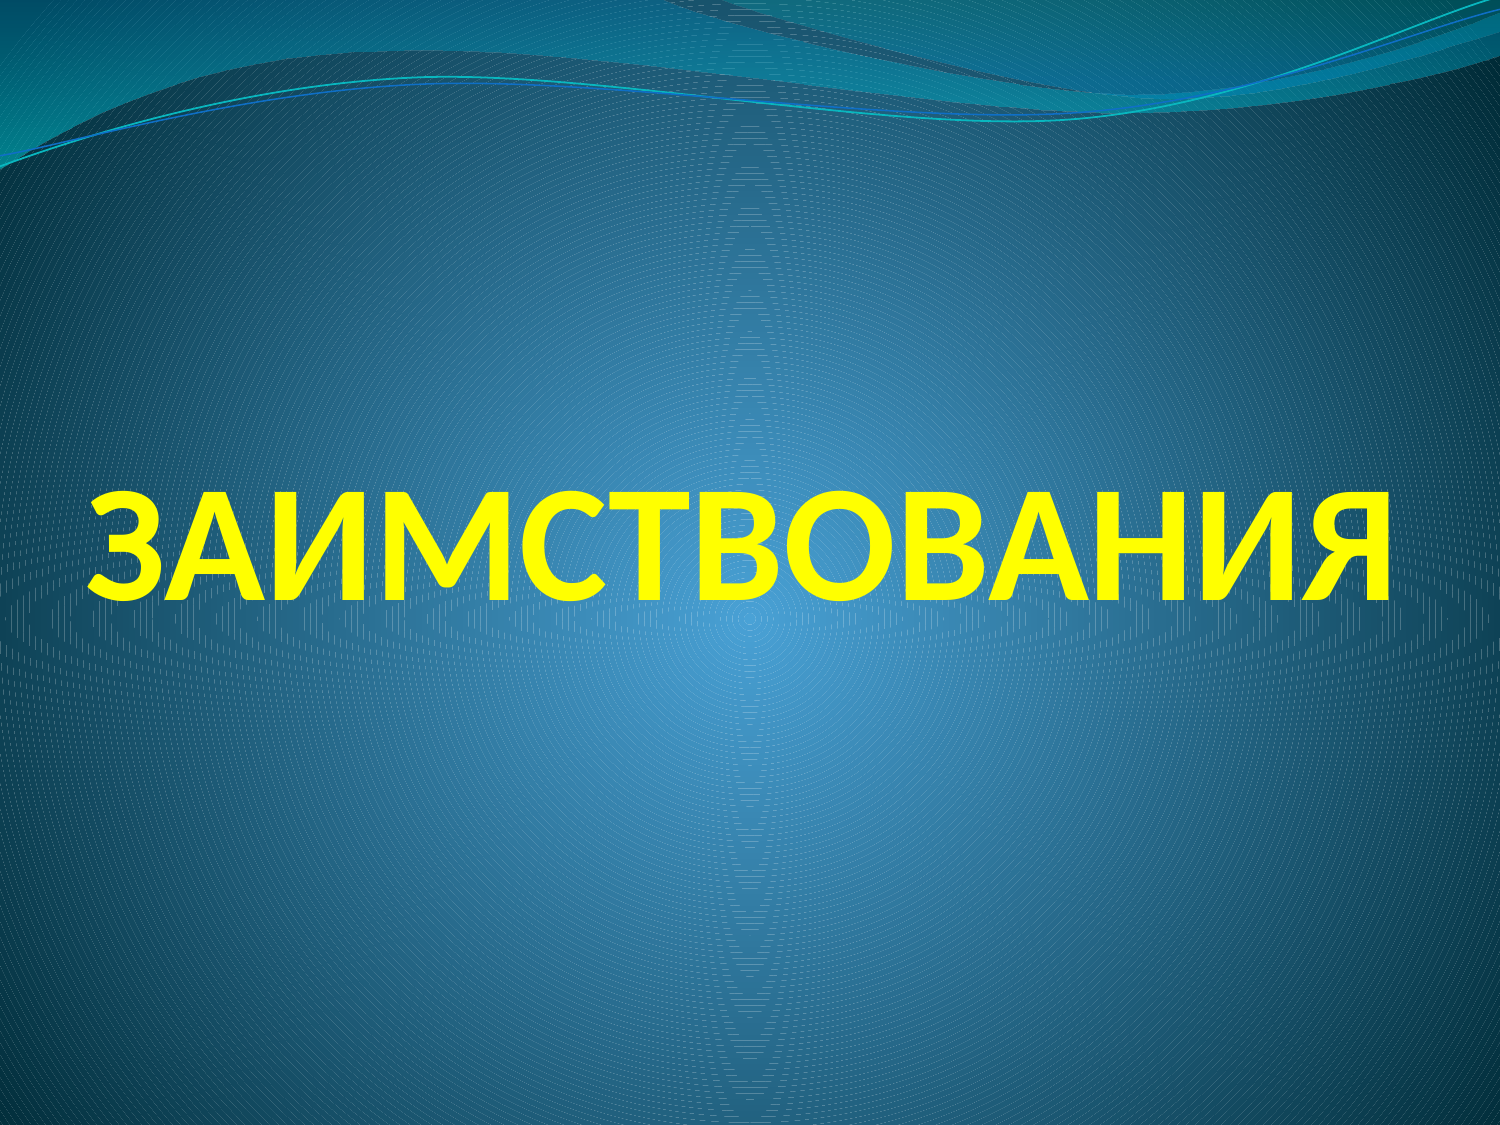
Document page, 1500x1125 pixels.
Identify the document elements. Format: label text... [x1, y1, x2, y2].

title ЗАИМСТВОВАНИЯ [69, 224, 1420, 634]
